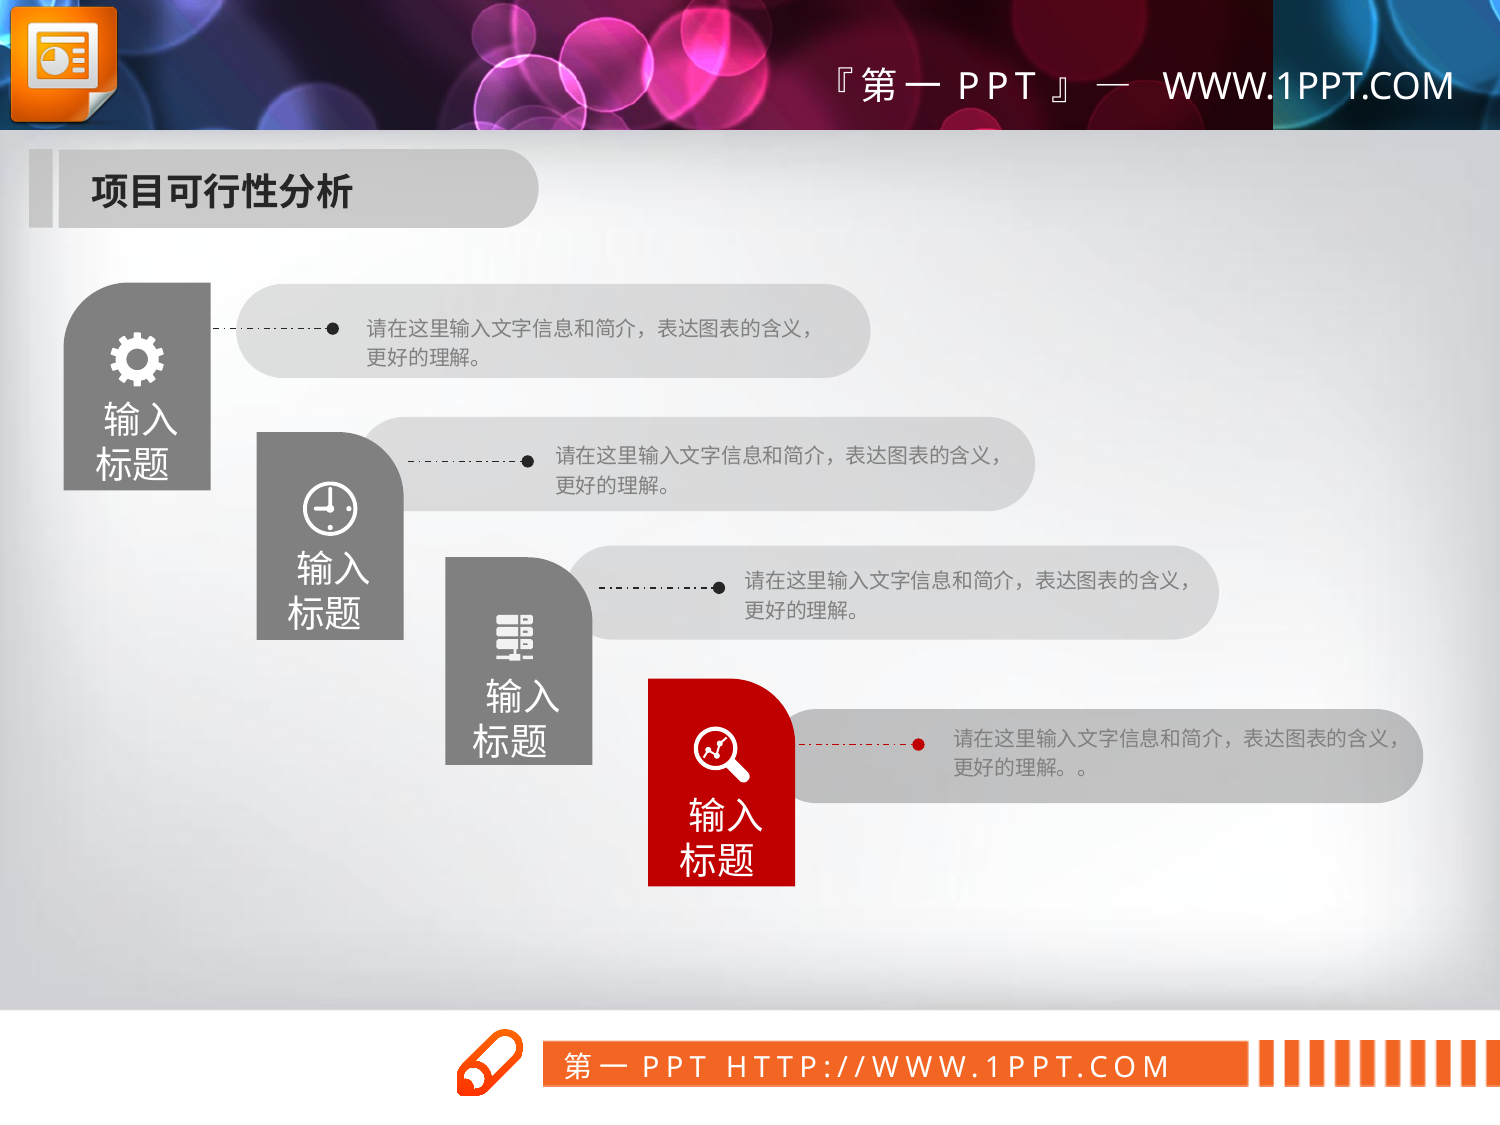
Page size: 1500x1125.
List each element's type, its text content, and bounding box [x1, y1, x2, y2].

text_box [583, 545, 1220, 640]
text_box [799, 709, 1398, 804]
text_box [251, 431, 404, 641]
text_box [440, 556, 593, 766]
picture [543, 1040, 1500, 1087]
text_box [236, 283, 871, 378]
text_box 时间段1 [404, 434, 410, 512]
text_box 请在这里输入文字信息和简介，表达图表的含义，更好的理解。 [355, 304, 820, 376]
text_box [643, 678, 796, 887]
text_box [1406, 719, 1424, 793]
text_box [29, 149, 53, 228]
picture [0, 0, 1500, 1012]
text_box [58, 149, 530, 228]
text_box 请在这里输入文字信息和简介，表达图表的含义，更好的理解。 [544, 432, 1008, 504]
text_box 请在这里输入文字信息和简介，表达图表的含义，更好的理解。。 [941, 714, 1406, 816]
text_box [371, 416, 1036, 512]
text_box 项目可行性分析 [79, 162, 547, 219]
text_box 请在这里输入文字信息和简介，表达图表的含义，更好的理解。 [733, 557, 1198, 659]
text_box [59, 282, 211, 491]
